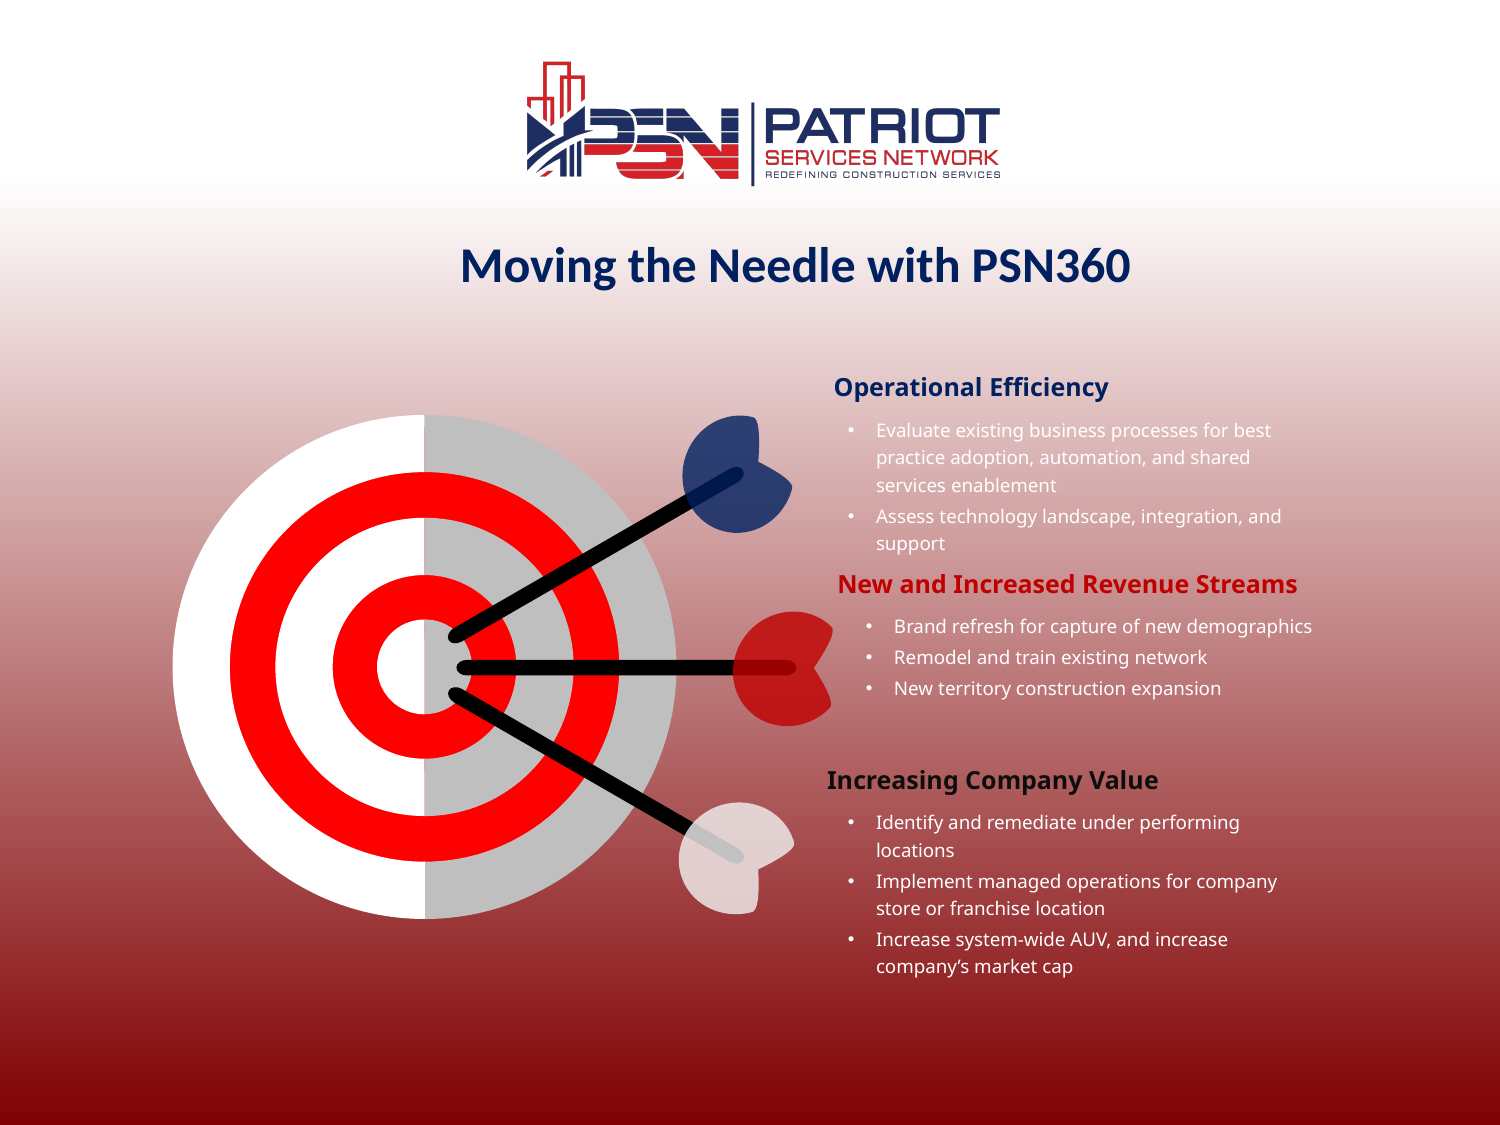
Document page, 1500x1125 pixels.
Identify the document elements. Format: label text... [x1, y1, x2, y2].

text_box [425, 726, 545, 817]
picture [438, 0, 1062, 245]
text_box Identify and remediate under performing locations Implement managed operations for company store or franchise location Increase system-wide AUV, and increase company’s market cap [834, 799, 1310, 985]
text_box [676, 800, 797, 917]
text_box [425, 619, 472, 715]
text_box [425, 414, 632, 553]
text_box Increasing Company Value [812, 756, 1175, 802]
text_box Operational Efficiency [818, 364, 1125, 410]
text_box [230, 473, 583, 861]
text_box New and Increased Revenue Streams [822, 560, 1314, 606]
text_box [424, 778, 634, 920]
text_box [425, 517, 543, 605]
text_box [553, 568, 619, 659]
text_box Evaluate existing business processes for best practice adoption, automation, and shared services enablement Assess technology landscape, integration, and support [834, 407, 1310, 560]
text_box [172, 414, 425, 919]
text_box [554, 676, 618, 764]
text_box [593, 676, 677, 793]
text_box [591, 539, 677, 659]
text_box [456, 659, 732, 676]
text_box [502, 590, 574, 659]
text_box Moving the Needle with PSN360 [444, 225, 1147, 300]
text_box Brand refresh for capture of new demographics Remodel and train existing network New territory construction expansion [852, 603, 1328, 707]
text_box [730, 609, 835, 729]
text_box [448, 687, 691, 834]
text_box [504, 676, 574, 741]
text_box [680, 413, 795, 535]
text_box [447, 495, 690, 644]
